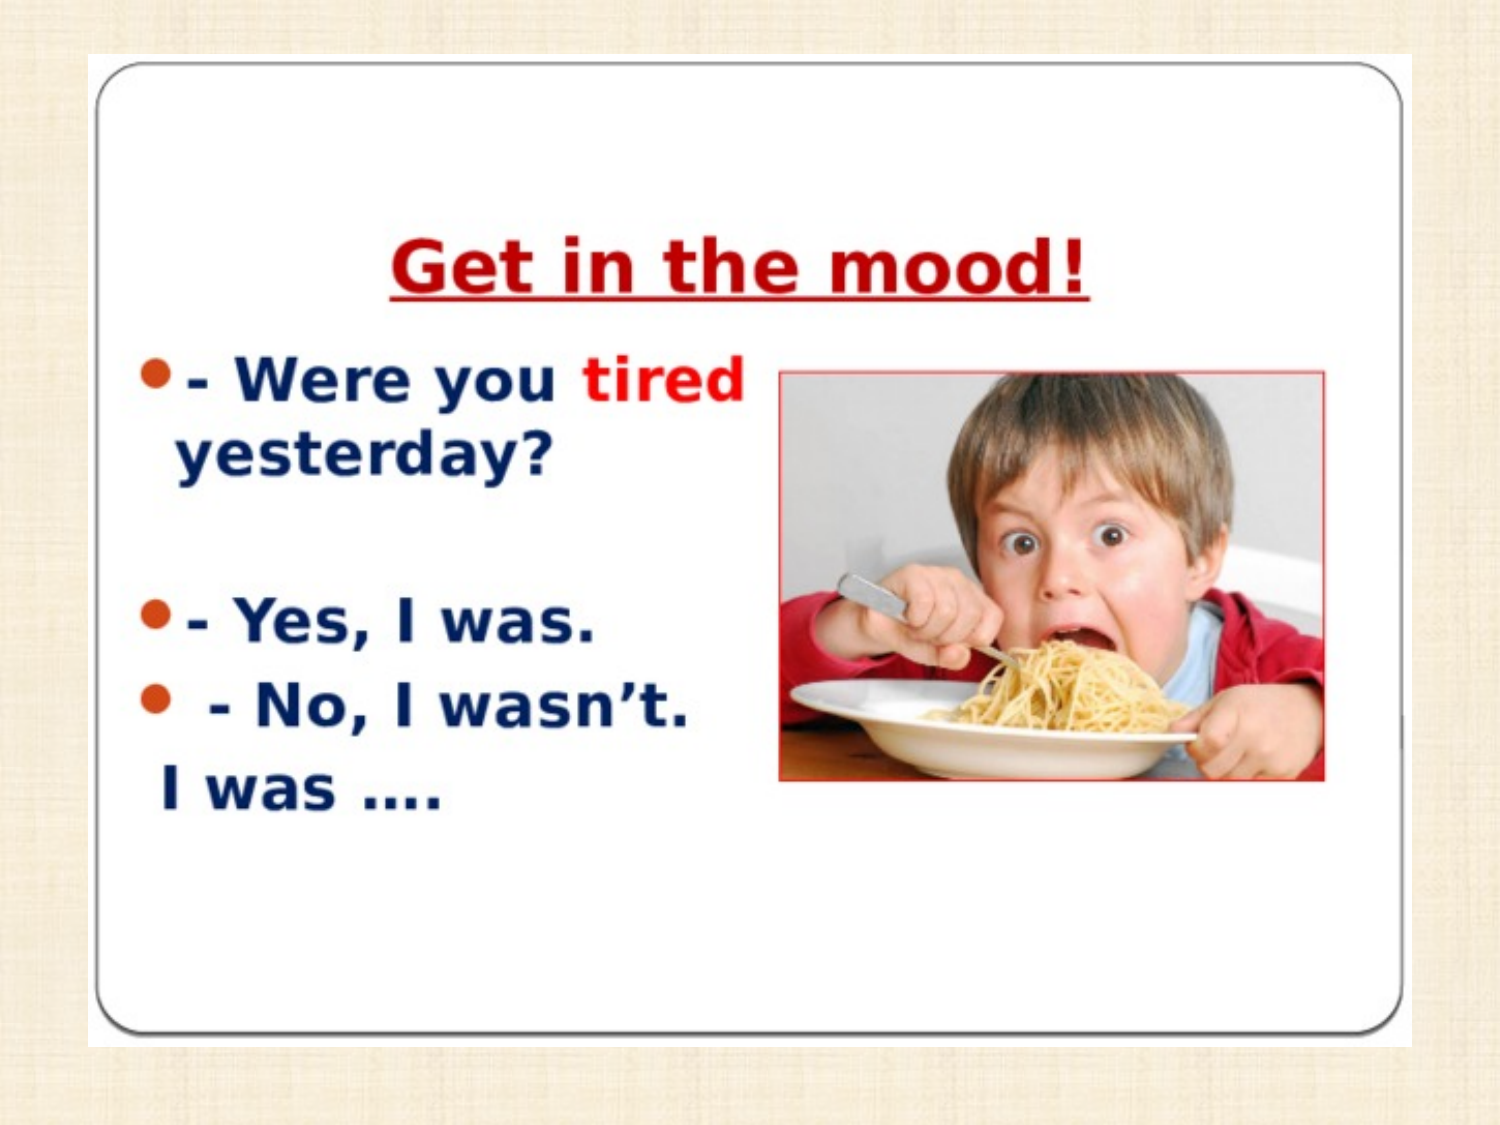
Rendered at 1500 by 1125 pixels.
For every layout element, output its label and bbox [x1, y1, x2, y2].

picture [88, 54, 1412, 1047]
